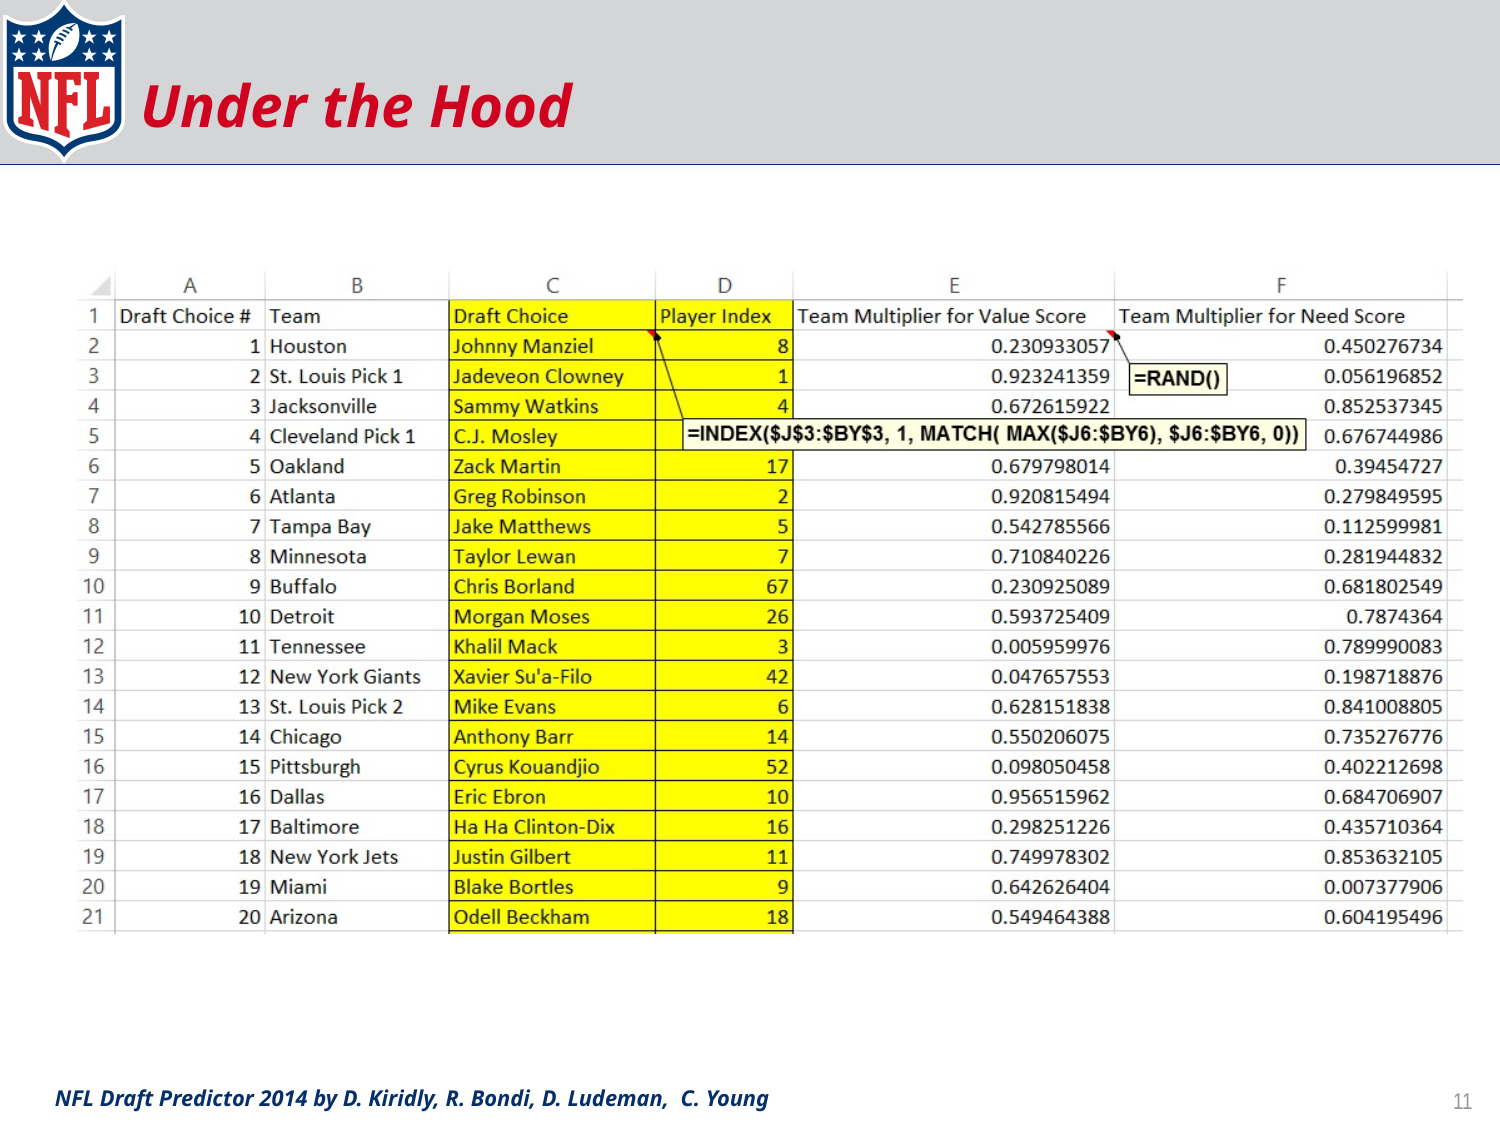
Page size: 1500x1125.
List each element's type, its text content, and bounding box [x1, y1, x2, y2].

picture [3, 0, 125, 164]
title Under the Hood [139, 3, 1473, 140]
picture [77, 263, 1463, 934]
